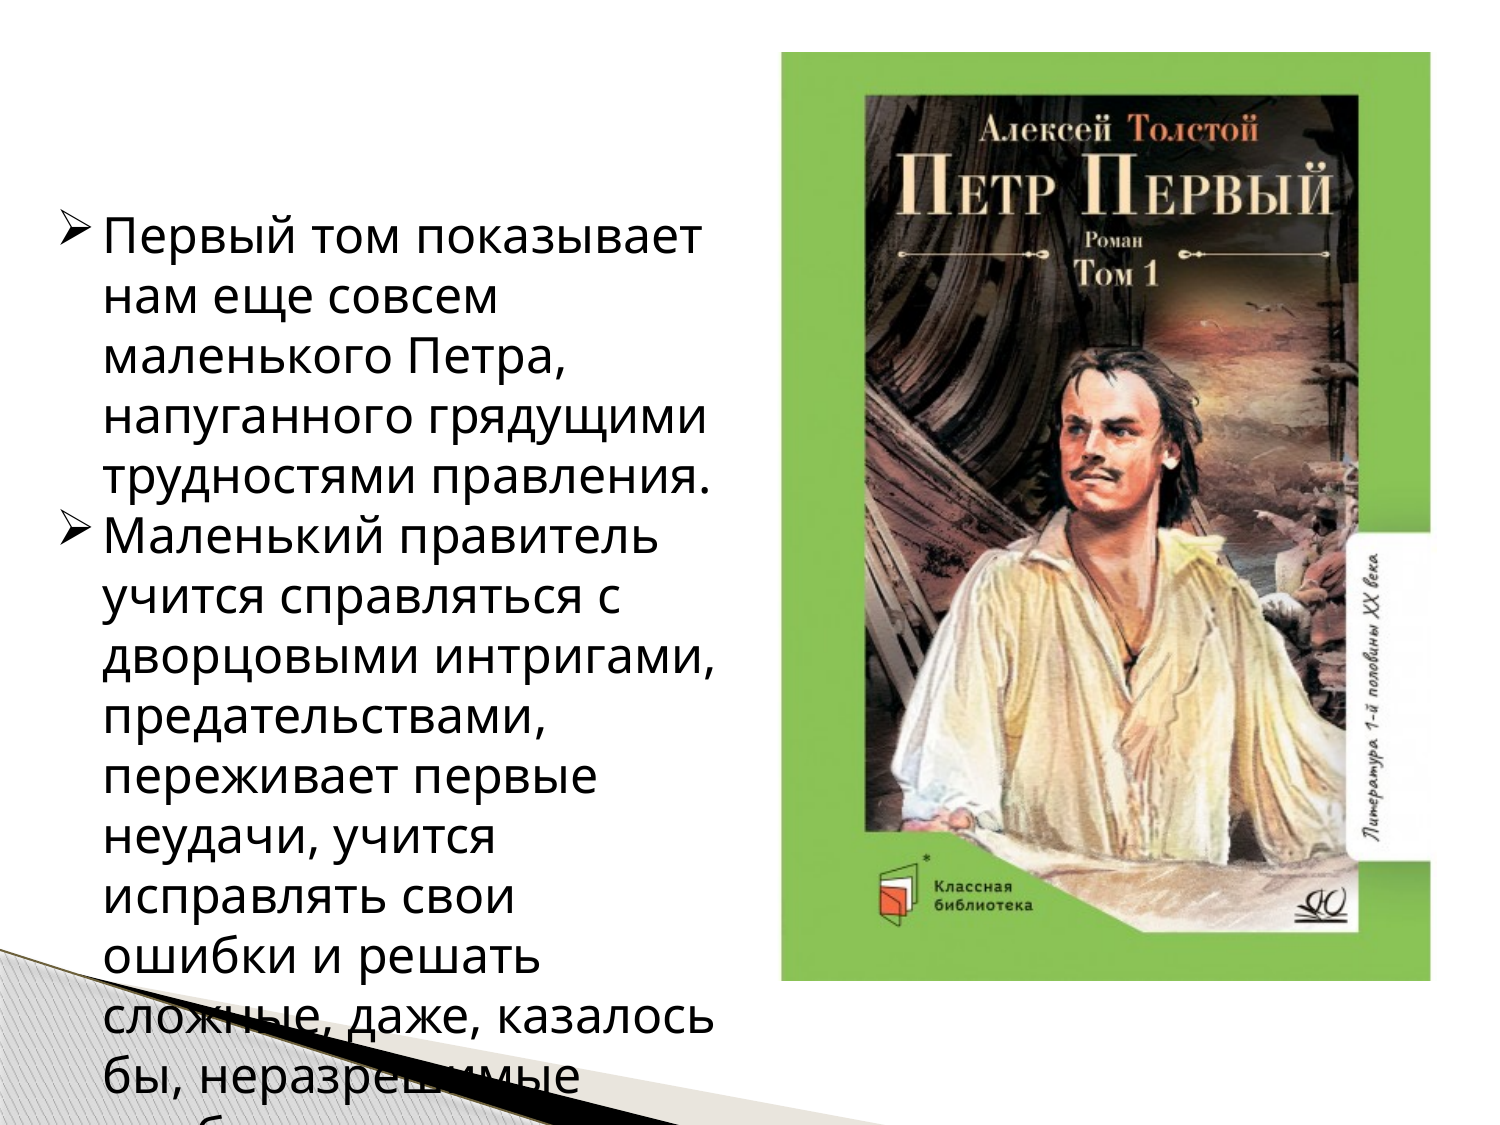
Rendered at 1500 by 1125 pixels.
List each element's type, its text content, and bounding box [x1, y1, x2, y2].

picture [776, 51, 1437, 981]
text_box Первый том показывает нам еще совсем маленького Петра, напуганного грядущими трудностями правления. Маленький правитель учится справляться с дворцовыми интригами, предательствами, переживает первые неудачи, учится исправлять свои ошибки и решать сложные, даже, казалось бы, неразрешимые проблемы. [41, 196, 739, 1125]
